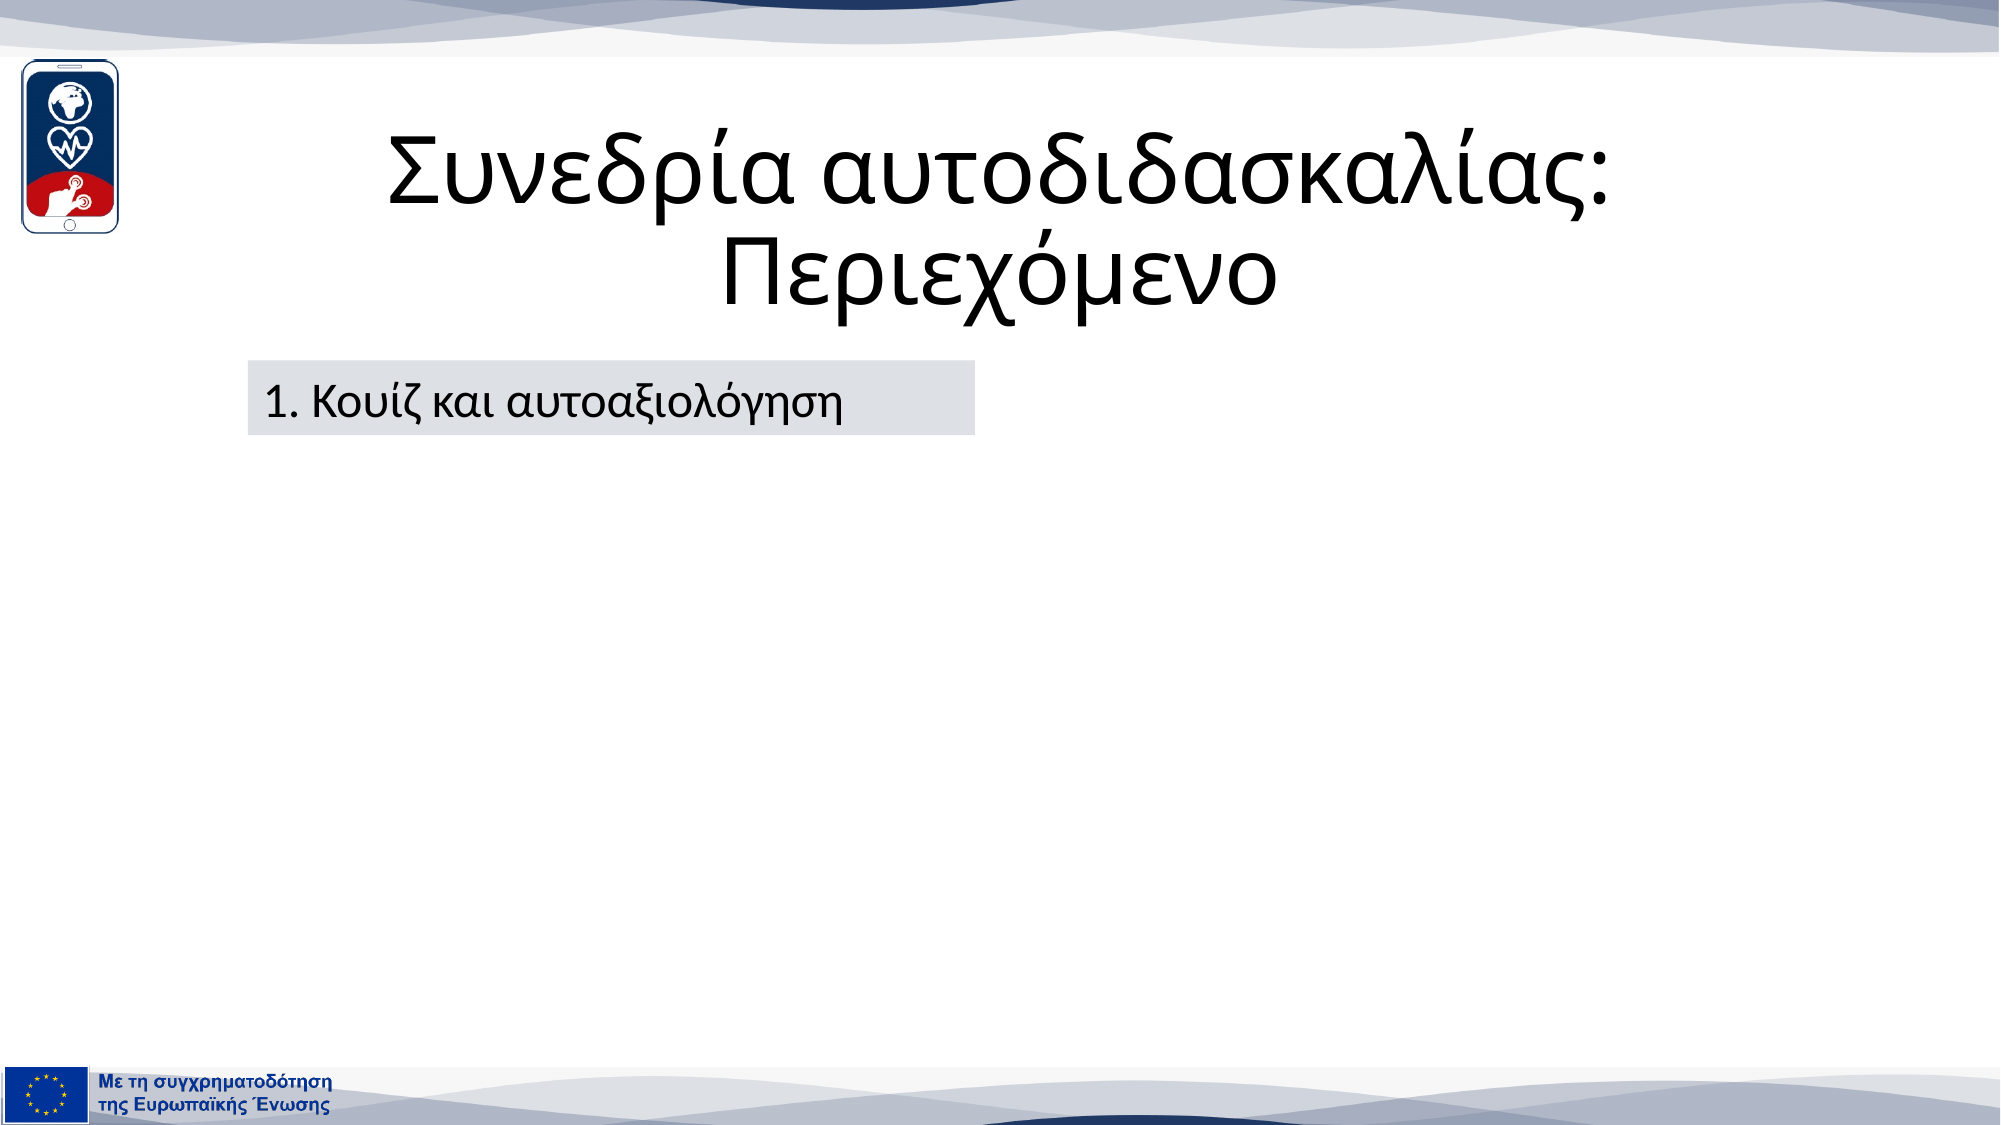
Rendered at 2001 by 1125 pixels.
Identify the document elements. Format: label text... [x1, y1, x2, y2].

title Συνεδρία αυτοδιδασκαλίας: Περιεχόμενο [137, 114, 1863, 332]
picture [0, 0, 1999, 57]
text_box 1. Κουίζ και αυτοαξιολόγηση [247, 360, 975, 436]
picture [0, 1062, 2001, 1125]
picture [21, 59, 119, 234]
